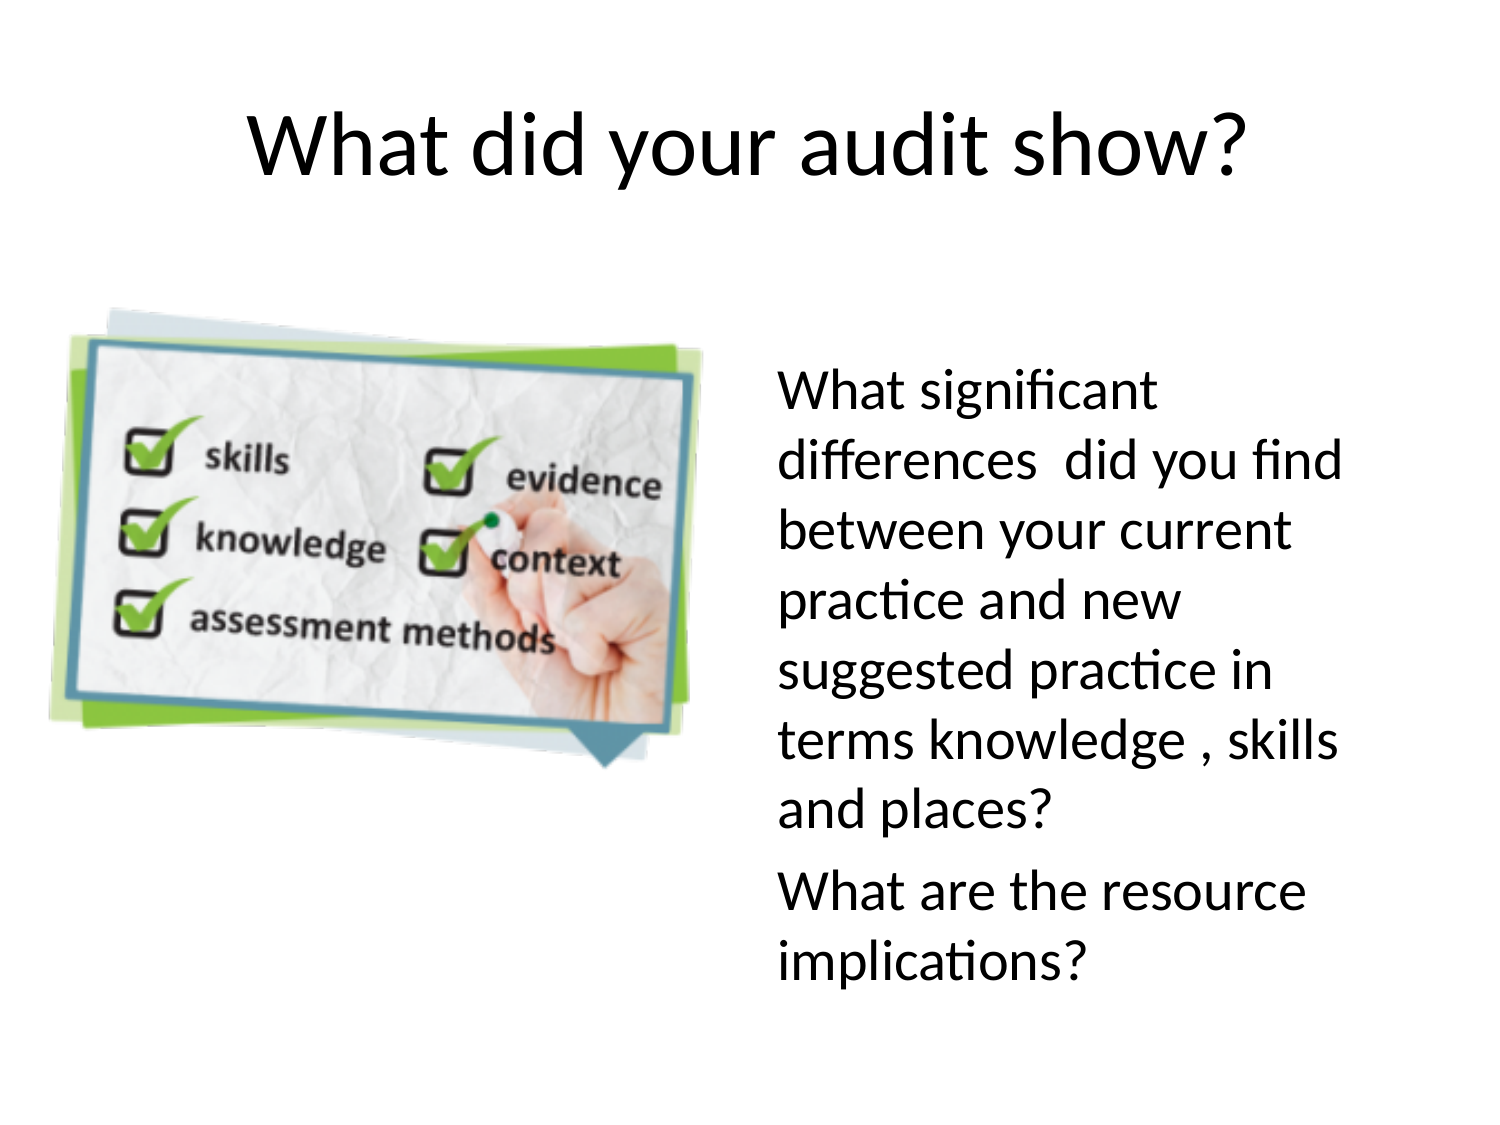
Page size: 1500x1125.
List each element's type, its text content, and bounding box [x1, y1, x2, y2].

list What significant differences did you find between your current practice and new suggested practice in terms knowledge , skills and places? What are the resource implications? [762, 262, 1425, 1005]
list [40, 302, 711, 776]
title What did your audit show? [75, 45, 1425, 233]
